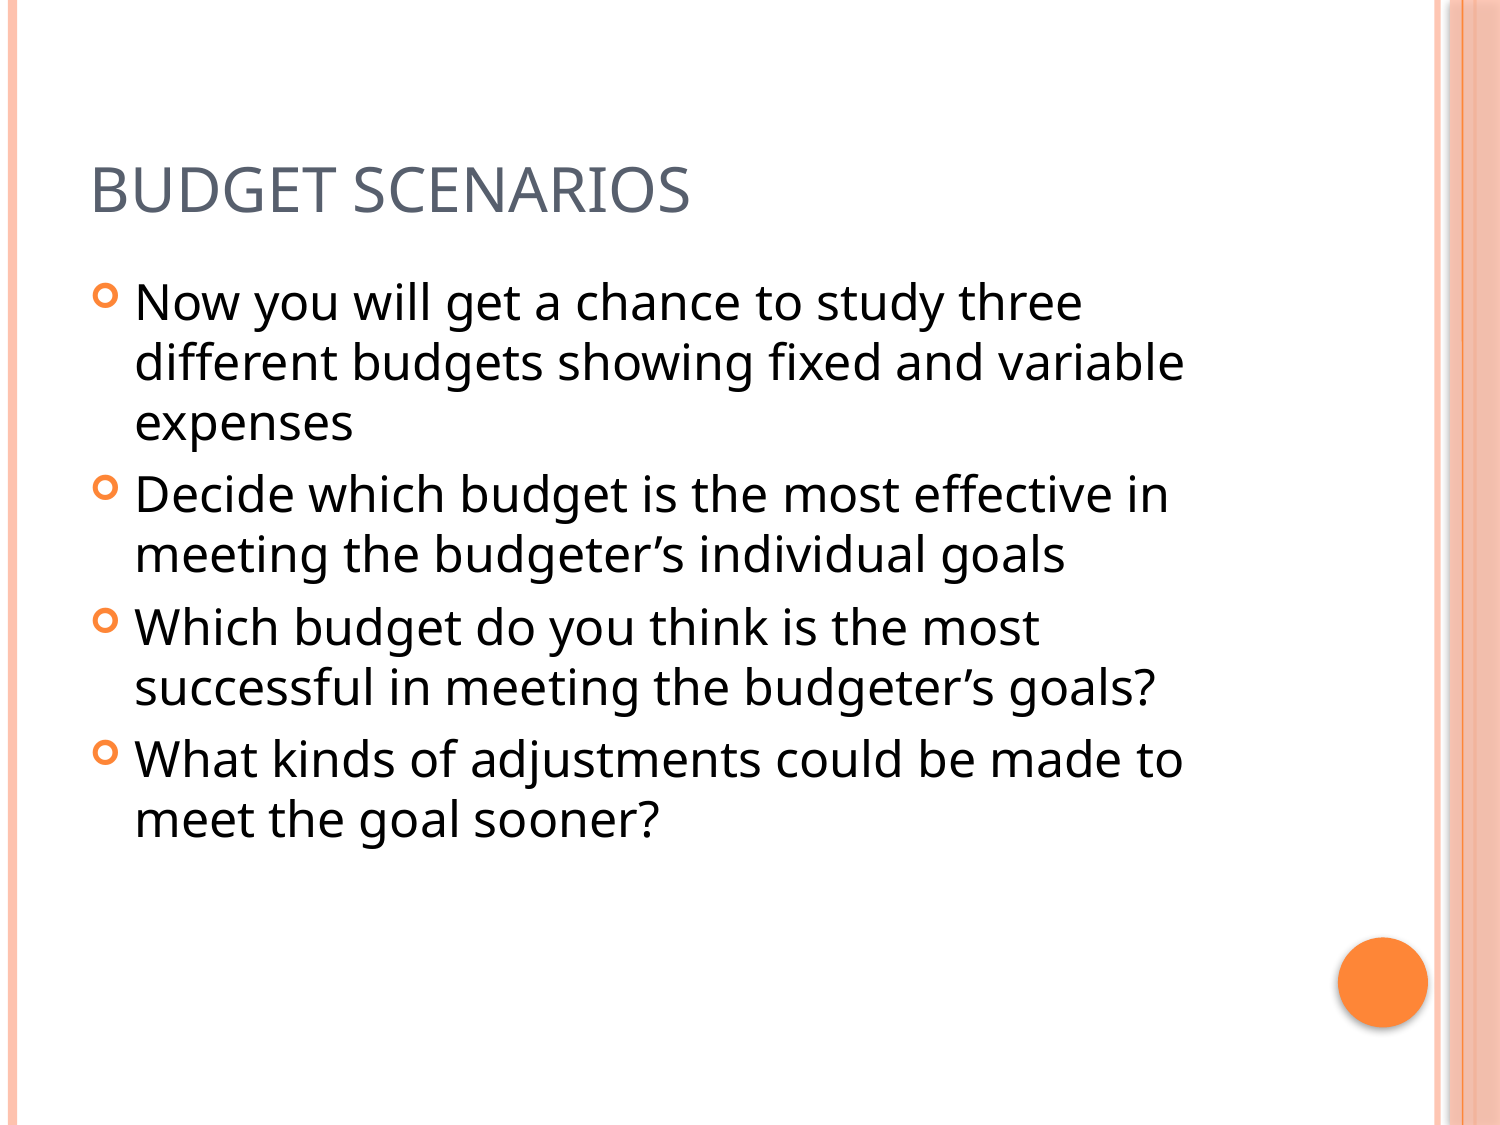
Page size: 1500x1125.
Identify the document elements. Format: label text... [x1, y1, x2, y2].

list Now you will get a chance to study three different budgets showing fixed and variable expenses Decide which budget is the most effective in meeting the budgeter’s individual goals Which budget do you think is the most successful in meeting the budgeter’s goals? What kinds of adjustments could be made to meet the goal sooner? [75, 262, 1300, 1062]
title Budget Scenarios [75, 45, 1300, 233]
